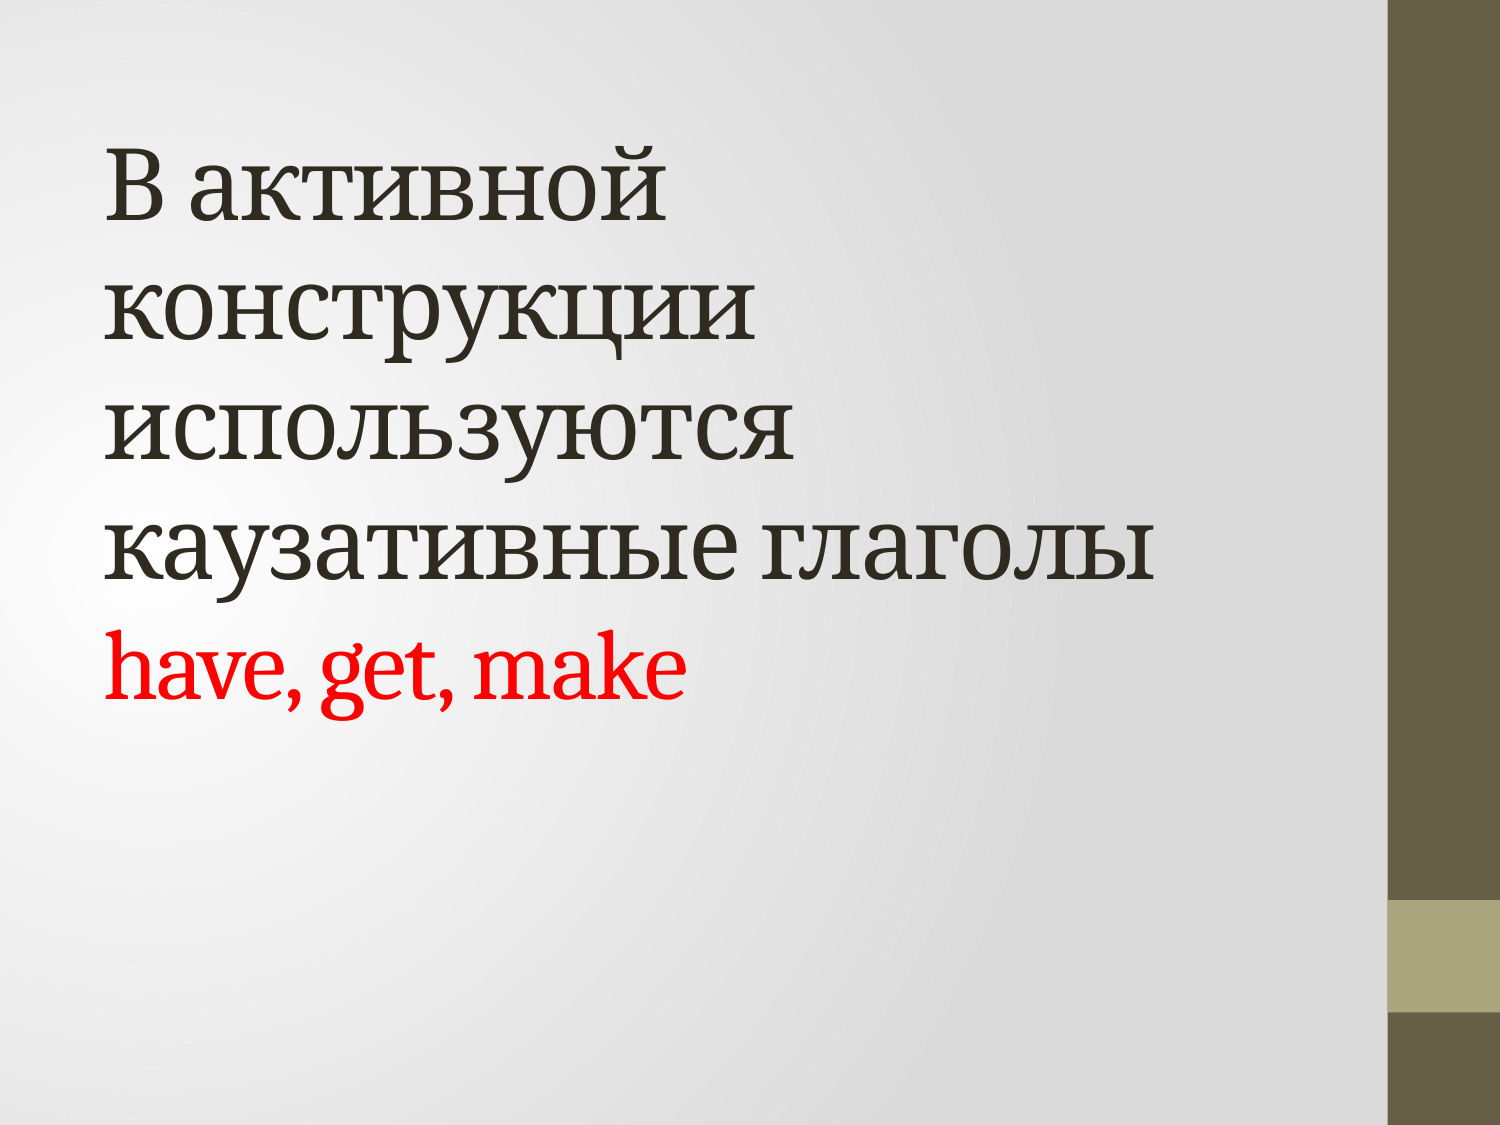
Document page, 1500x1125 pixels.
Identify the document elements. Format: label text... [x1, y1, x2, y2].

title В активной конструкции используются каузативные глаголы have, get, make [88, 326, 1339, 514]
